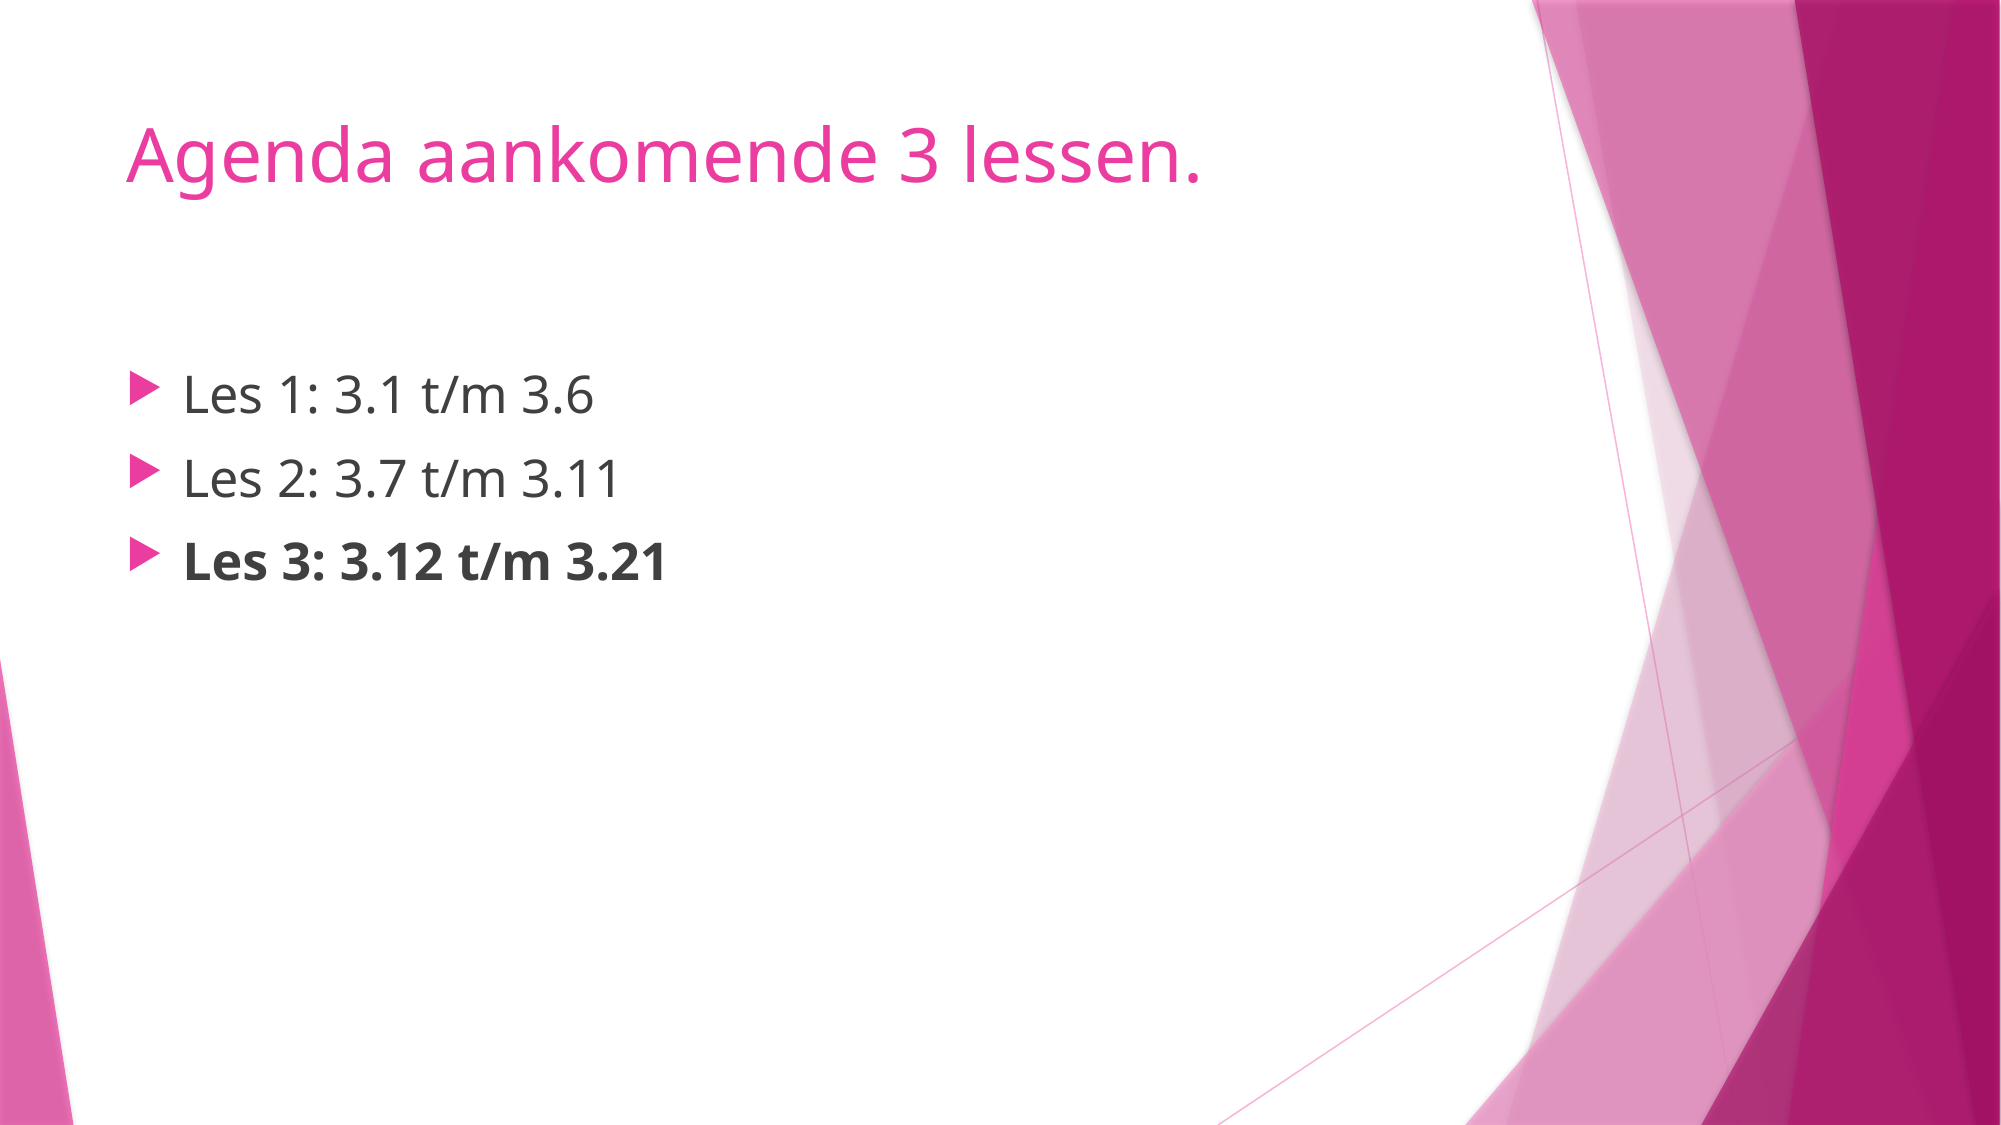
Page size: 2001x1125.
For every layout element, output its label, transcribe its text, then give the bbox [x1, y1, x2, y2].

title Agenda aankomende 3 lessen. [111, 99, 1522, 317]
list Les 1: 3.1 t/m 3.6 Les 2: 3.7 t/m 3.11 Les 3: 3.12 t/m 3.21 [111, 354, 1522, 992]
